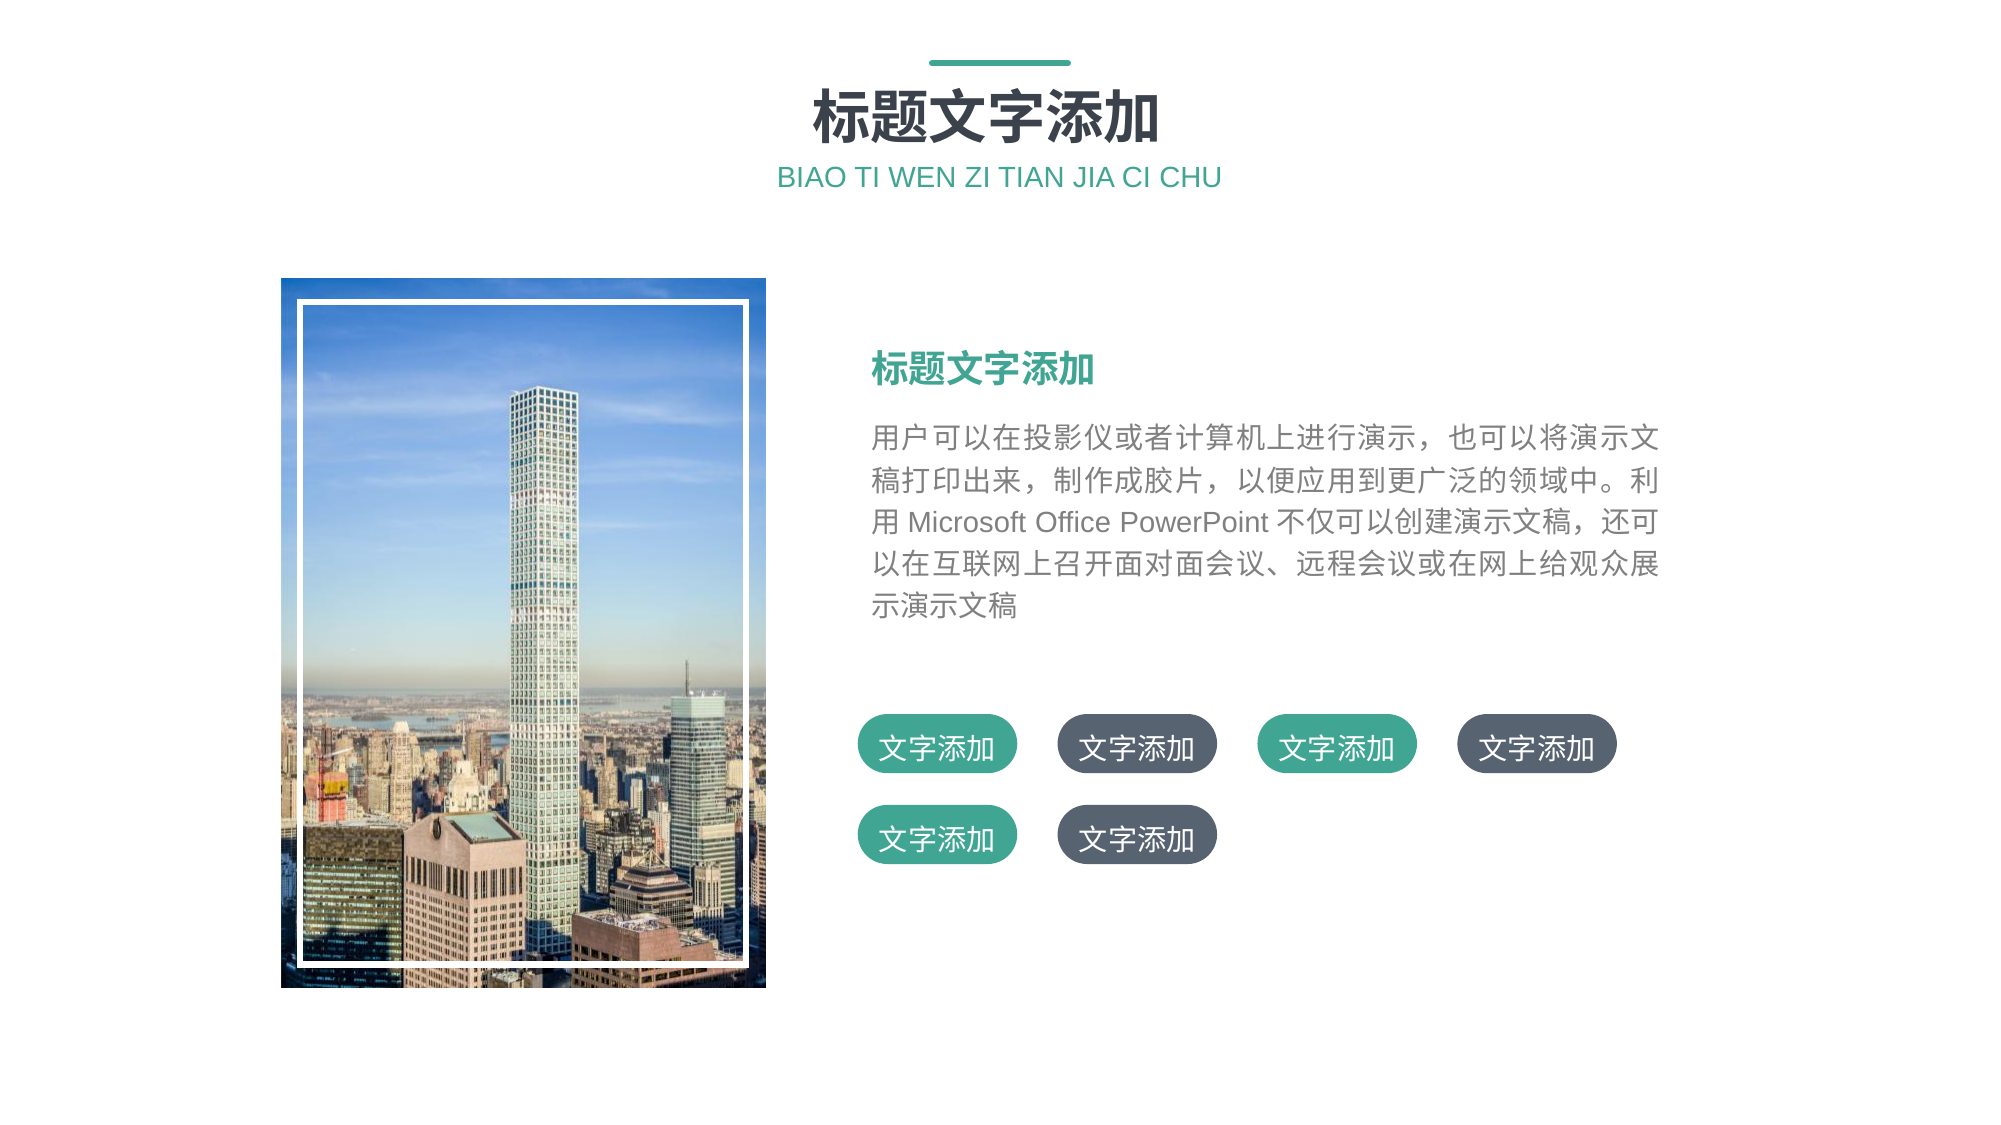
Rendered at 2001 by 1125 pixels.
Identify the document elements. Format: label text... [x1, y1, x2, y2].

text_box 标题文字添加 [797, 73, 1202, 150]
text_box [842, 714, 1632, 867]
picture [281, 278, 766, 989]
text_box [856, 328, 1675, 633]
text_box BIAO TI WEN ZI TIAN JIA CI CHU [762, 150, 1238, 201]
